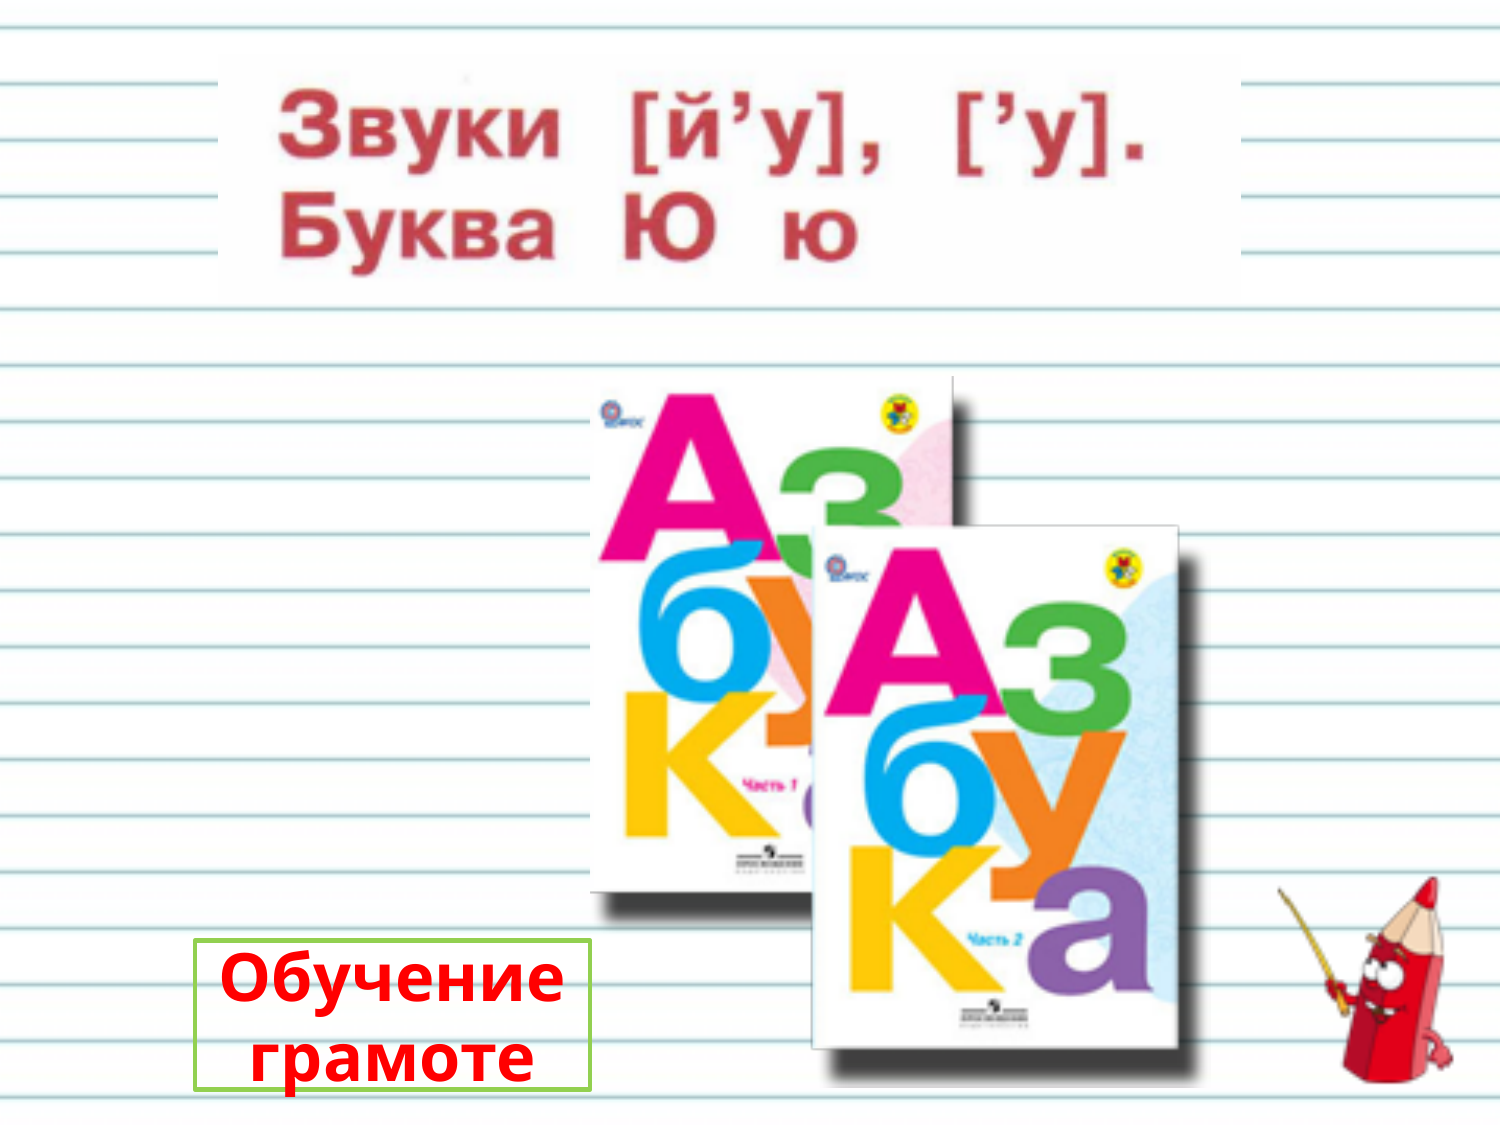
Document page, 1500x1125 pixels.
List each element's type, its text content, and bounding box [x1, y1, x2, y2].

picture [0, 0, 1500, 1125]
text_box Обучение грамоте [193, 938, 586, 1092]
